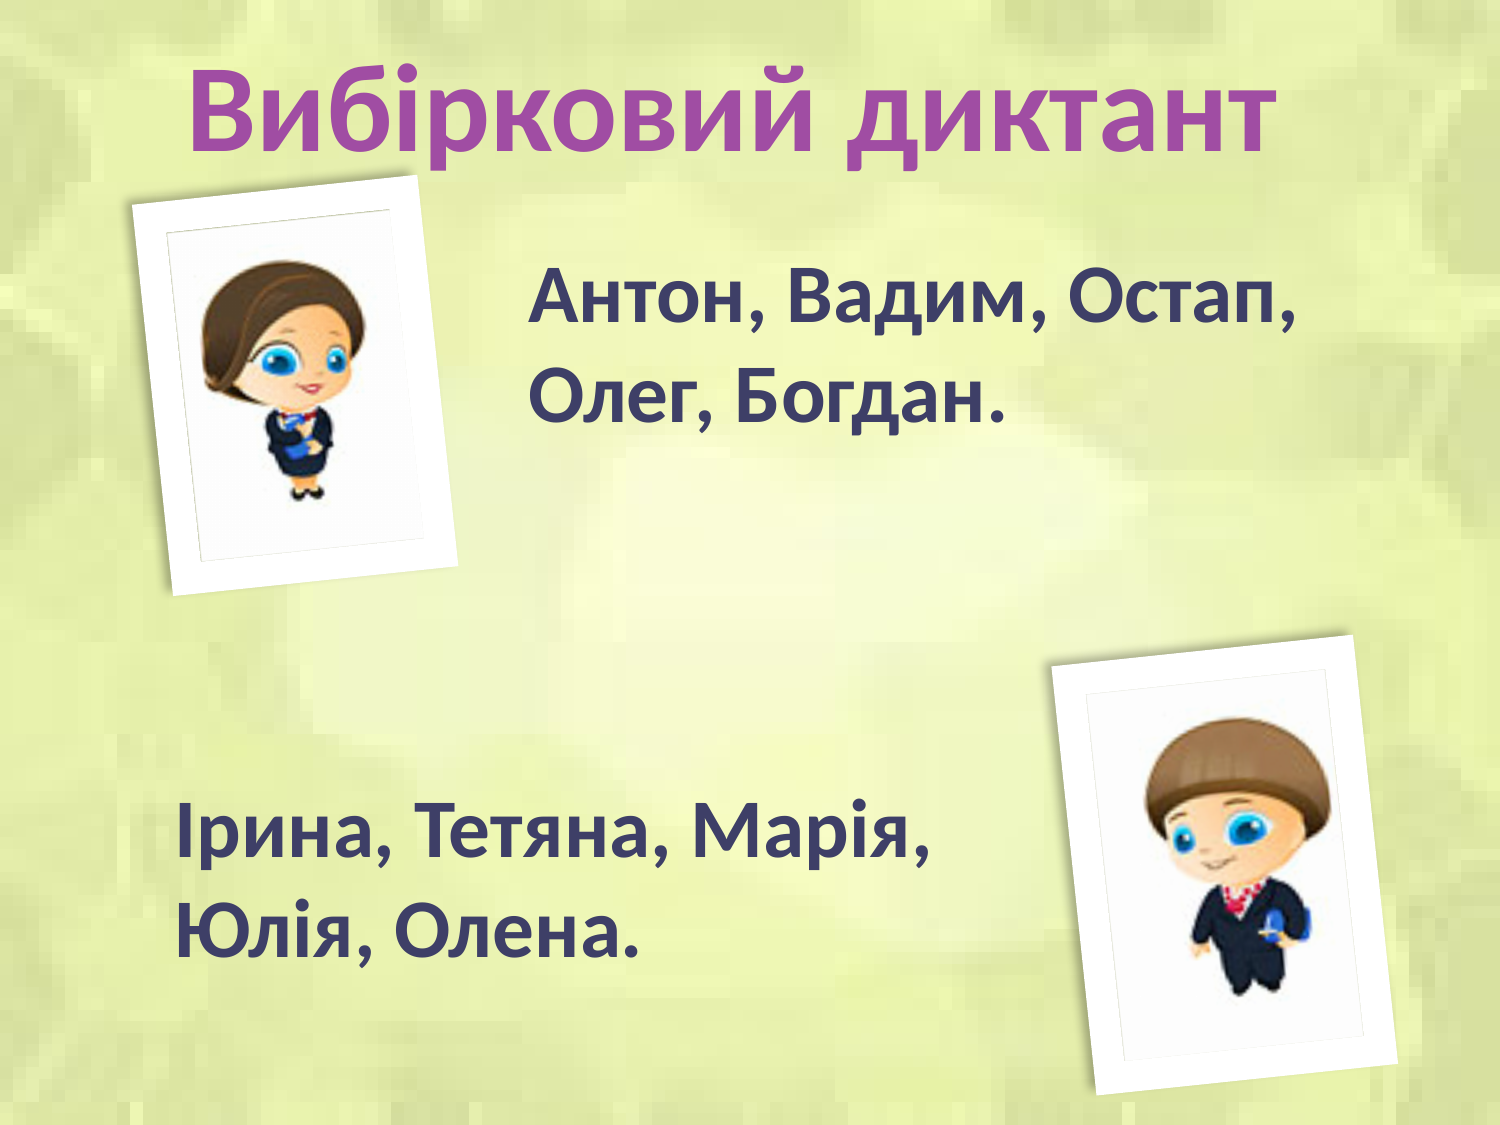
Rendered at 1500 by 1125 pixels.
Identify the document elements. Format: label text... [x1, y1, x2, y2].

picture [0, 0, 1500, 1125]
text_box Антон, Вадим, Остап, Олег, Богдан. [513, 231, 1365, 547]
list Ірина, Тетяна, Марія, Юлія, Олена. [159, 609, 1046, 1041]
title Вибірковий диктант [171, 19, 1447, 243]
